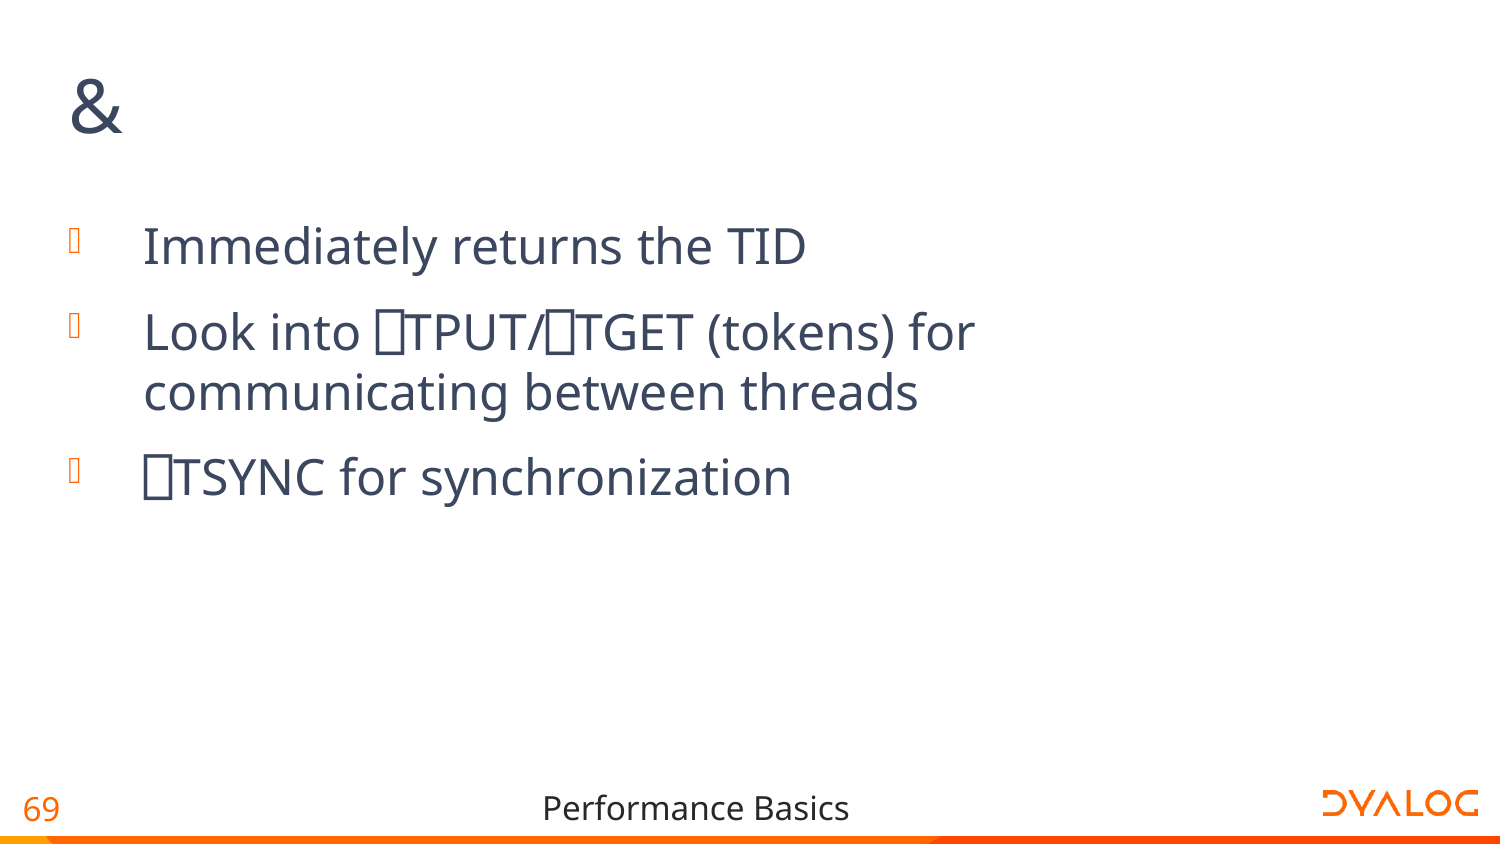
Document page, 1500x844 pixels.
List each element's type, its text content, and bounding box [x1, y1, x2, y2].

picture [1323, 790, 1478, 816]
title & [53, 43, 1121, 157]
list Immediately returns the TID Look into ⎕TPUT/⎕TGET (tokens) for communicating between threads ⎕TSYNC for synchronization [53, 207, 1053, 740]
picture [0, 836, 1500, 844]
